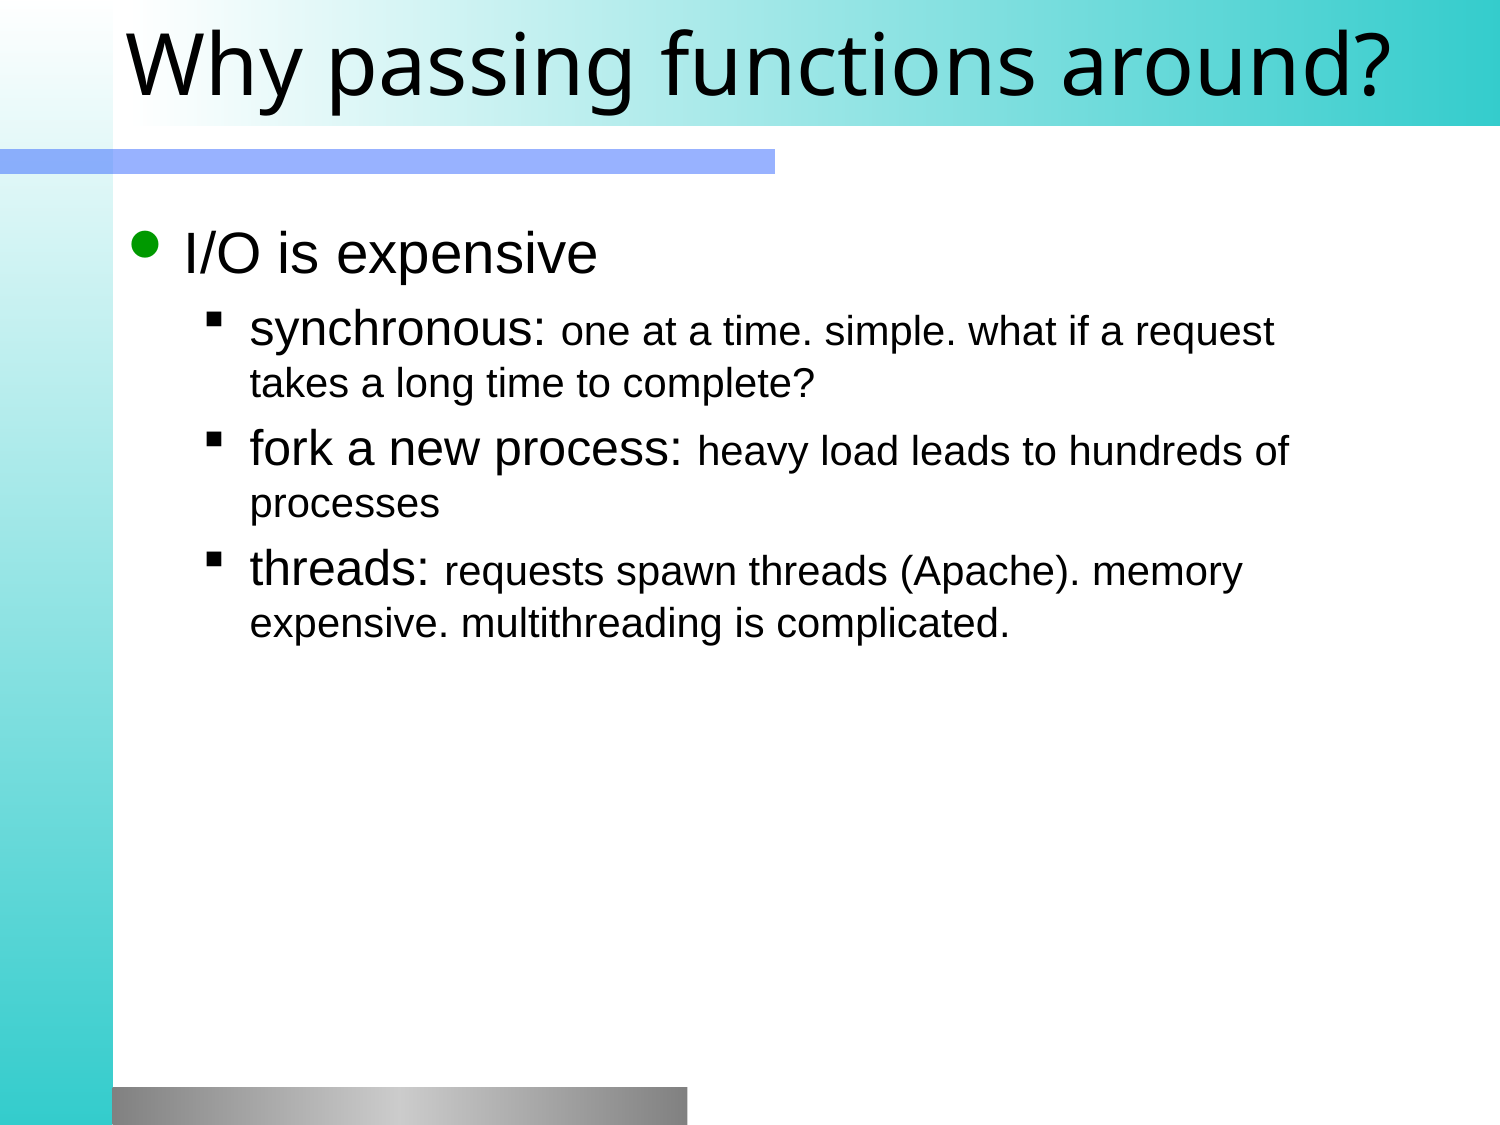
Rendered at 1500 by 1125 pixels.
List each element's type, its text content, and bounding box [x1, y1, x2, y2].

title Why passing functions around? [110, 0, 1424, 126]
list I/O is expensive synchronous: one at a time. simple. what if a request takes a long time to complete? fork a new process: heavy load leads to hundreds of processes threads: requests spawn threads (Apache). memory expensive. multithreading is complicated. [112, 207, 1388, 1073]
